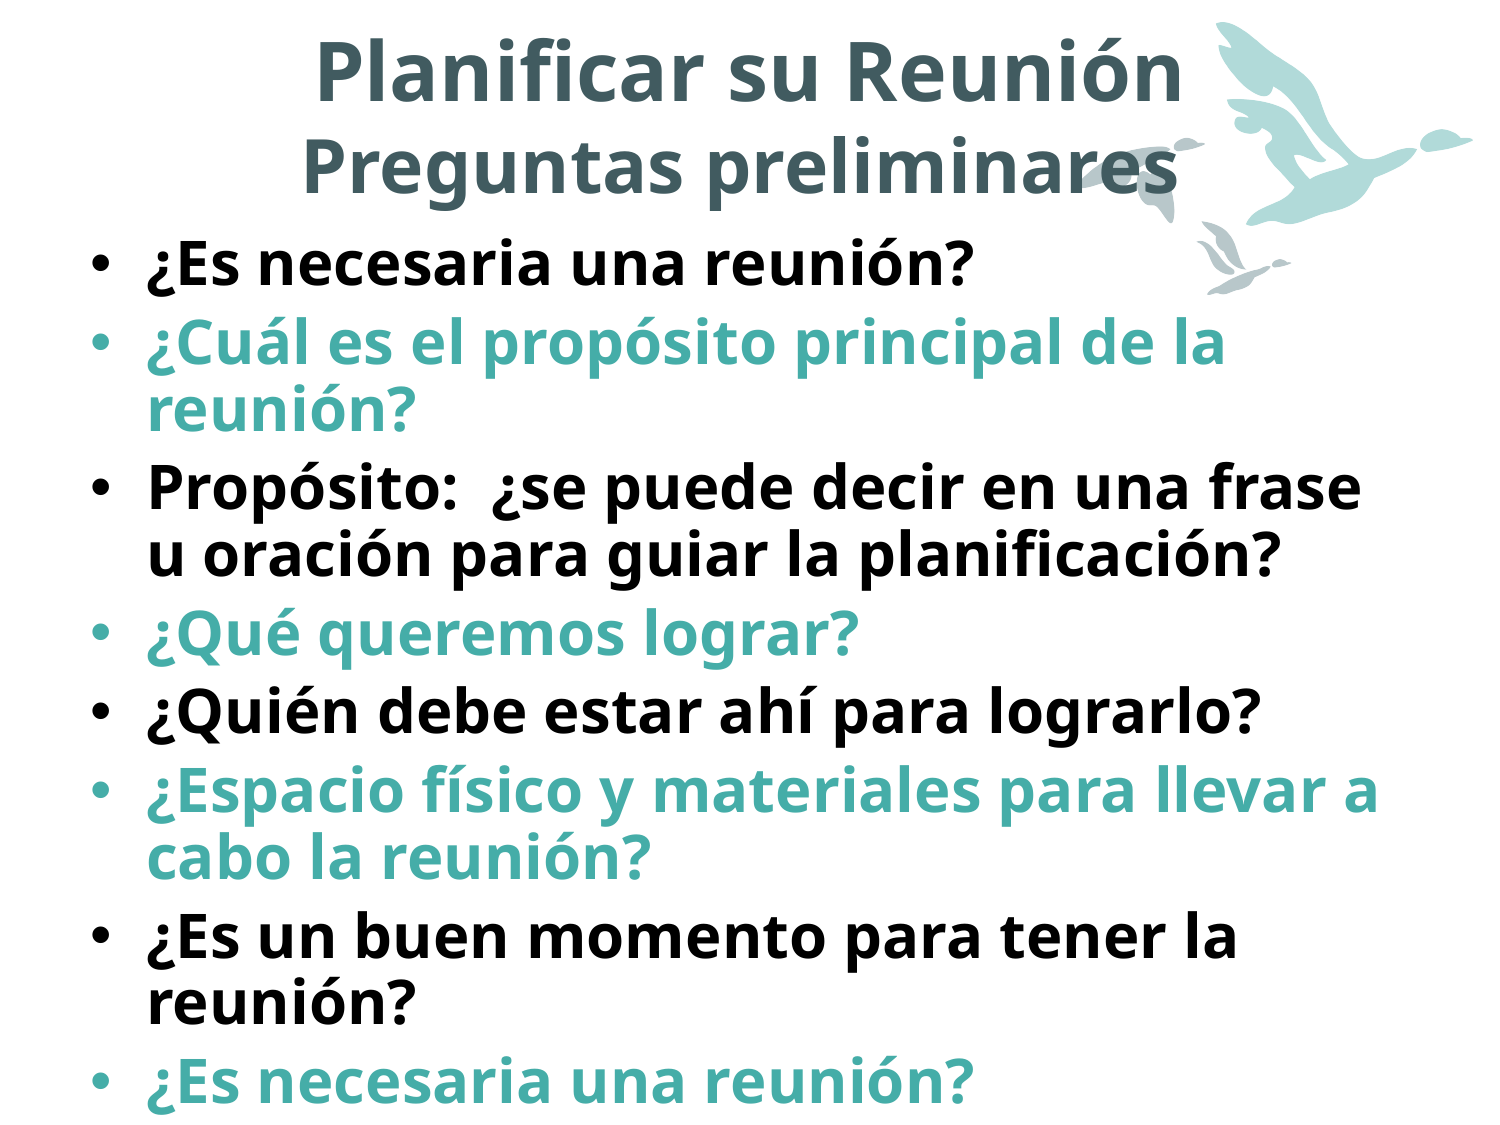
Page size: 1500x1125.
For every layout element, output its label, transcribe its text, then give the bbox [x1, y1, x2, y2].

title Planificar su Reunión Preguntas preliminares [75, 20, 1425, 208]
list ¿Es necesaria una reunión? ¿Cuál es el propósito principal de la reunión? Propósito: ¿se puede decir en una frase u oración para guiar la planificación? ¿Qué queremos lograr? ¿Quién debe estar ahí para lograrlo? ¿Espacio físico y materiales para llevar a cabo la reunión? ¿Es un buen momento para tener la reunión? ¿Es necesaria una reunión? [75, 224, 1425, 1058]
